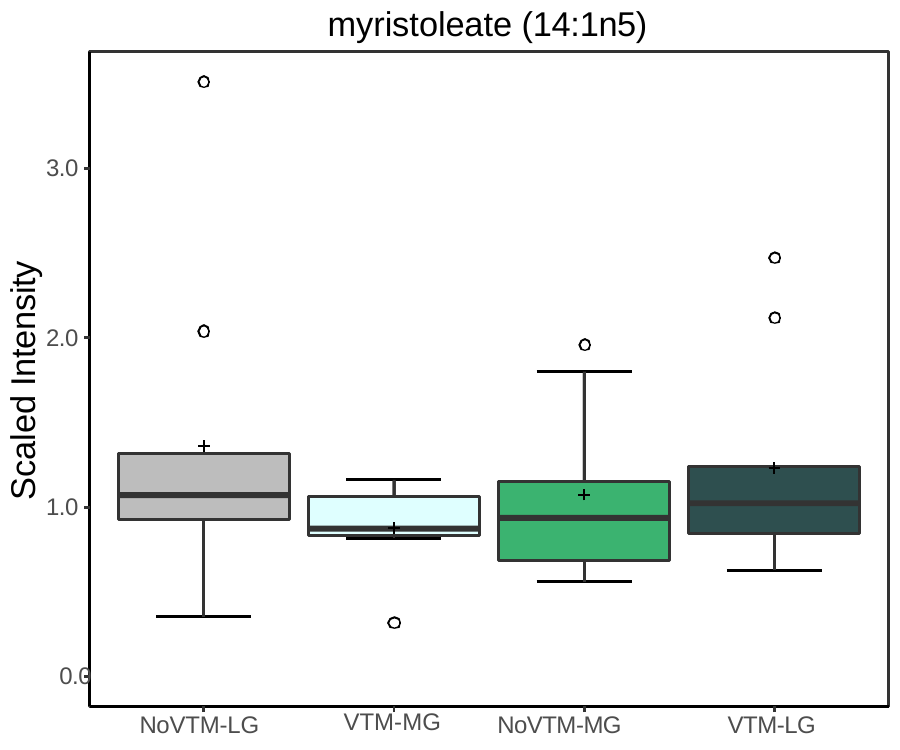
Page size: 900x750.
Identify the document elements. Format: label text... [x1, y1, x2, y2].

text_box 2.0 [45, 320, 78, 351]
text_box VTM-MG [341, 721, 443, 736]
text_box Scaled Intensity [1, 256, 45, 503]
text_box NoVTM-MG [495, 721, 634, 738]
text_box VTM-LG [725, 721, 824, 738]
text_box myristoleate (14:1n5) [325, 0, 653, 44]
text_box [83, 50, 891, 713]
slide_number NoVTM-LG [137, 721, 271, 750]
footer 0.0 [57, 661, 95, 750]
text_box 1.0 [44, 489, 78, 521]
text_box 3.0 [44, 150, 78, 182]
